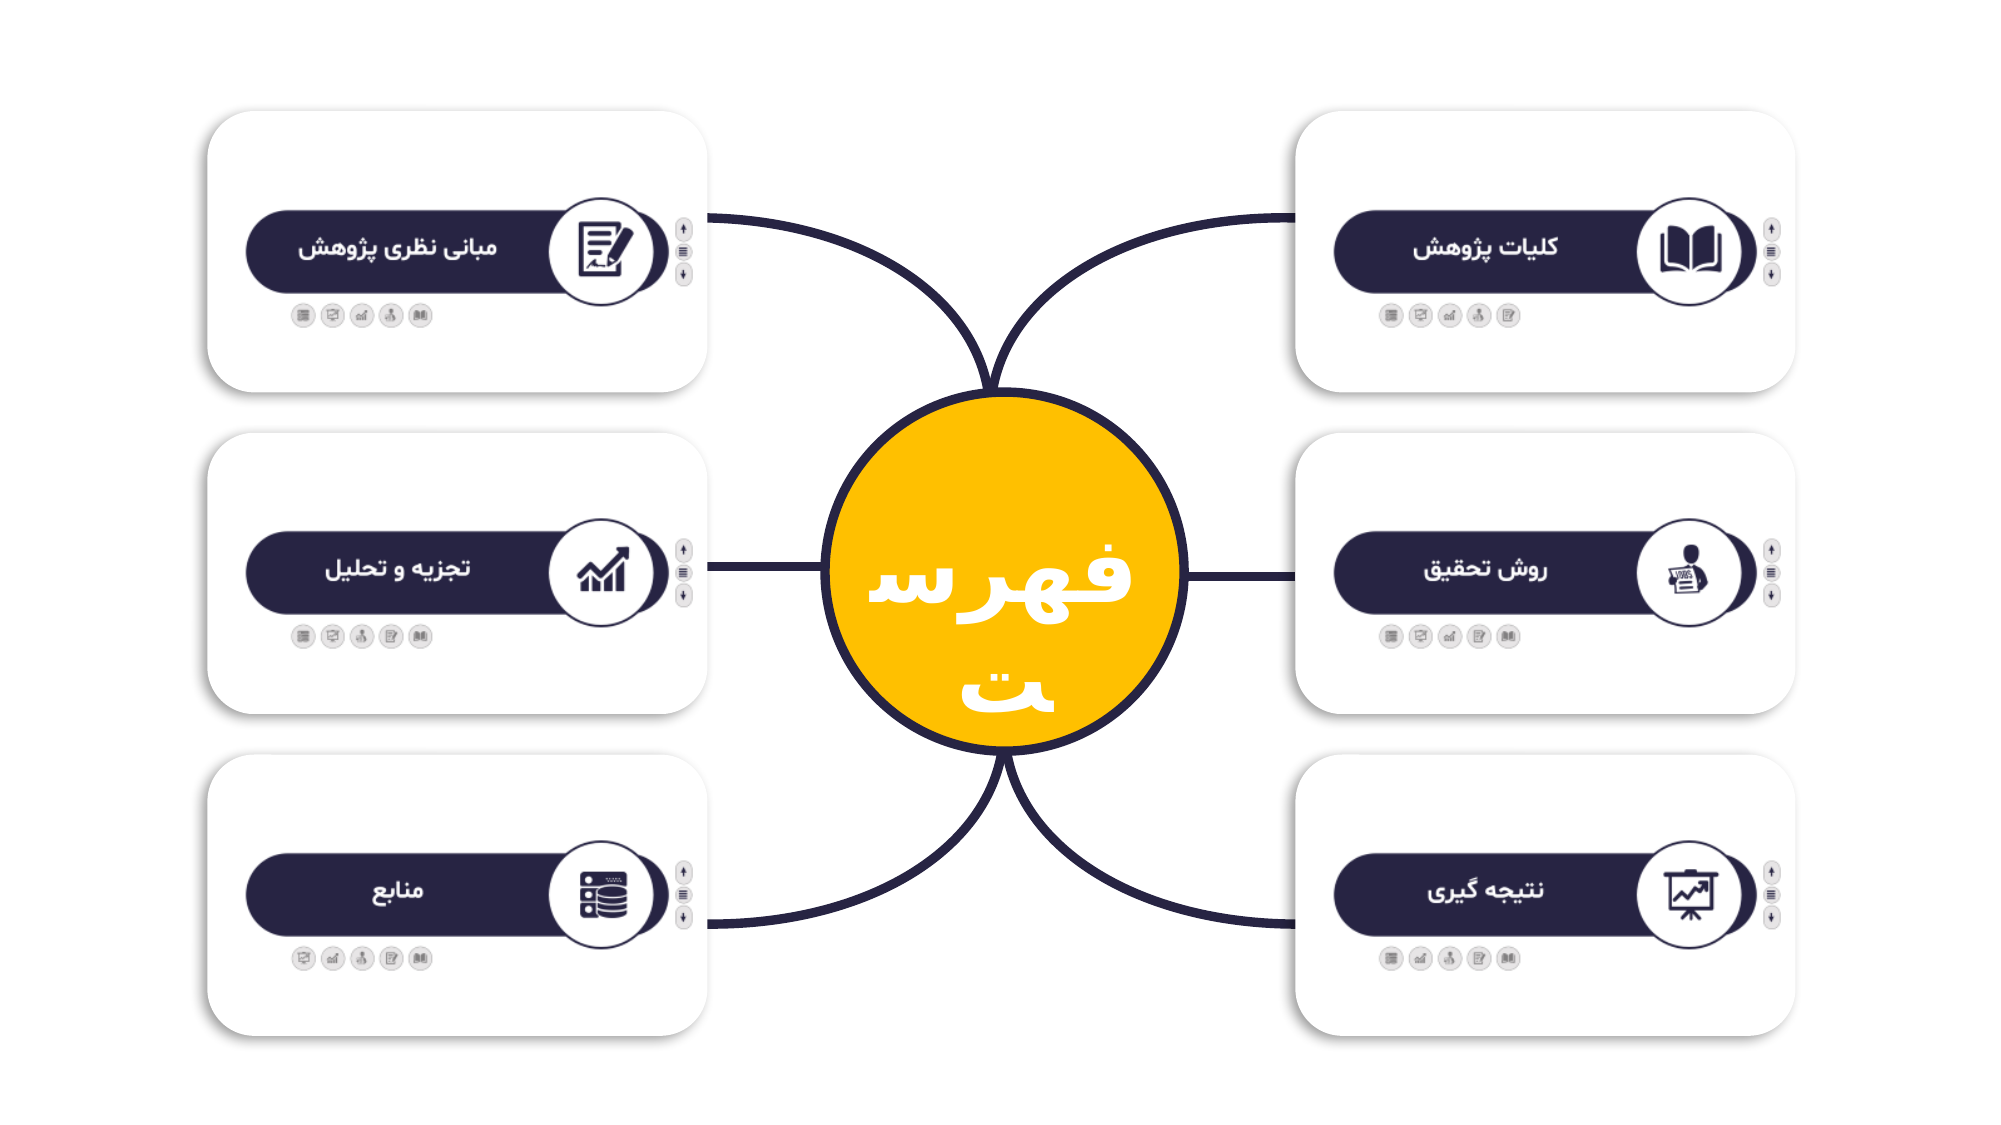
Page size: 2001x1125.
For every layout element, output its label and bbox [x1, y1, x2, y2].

picture [207, 432, 330, 714]
picture [207, 754, 708, 1036]
text_box [330, 476, 1678, 921]
text_box [316, 220, 1664, 665]
picture [207, 111, 708, 393]
picture [1295, 754, 1796, 1036]
picture [1664, 432, 1796, 714]
picture [1295, 111, 1796, 393]
